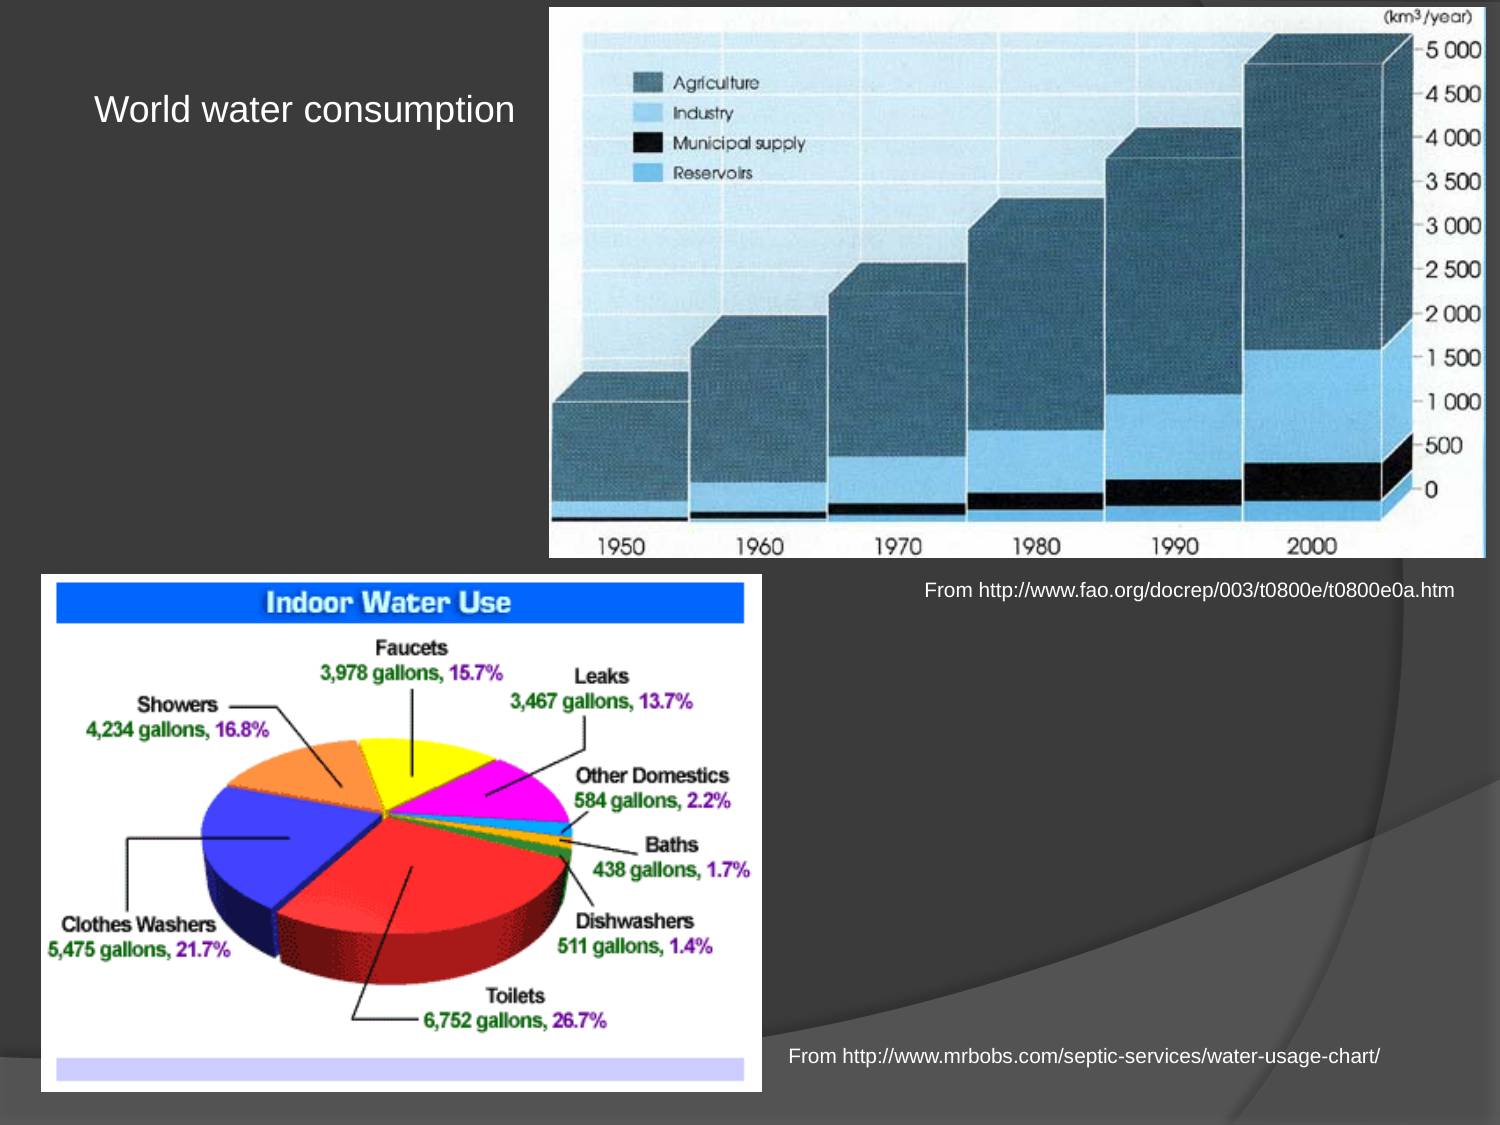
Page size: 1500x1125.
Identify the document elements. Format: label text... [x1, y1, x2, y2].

text_box World water consumption [79, 78, 531, 138]
text_box From http://www.fao.org/docrep/003/t0800e/t0800e0a.htm [909, 569, 1500, 610]
text_box From http://www.mrbobs.com/septic-services/water-usage-chart/ [773, 1035, 1500, 1075]
picture [41, 573, 762, 1092]
picture [548, 7, 1486, 558]
